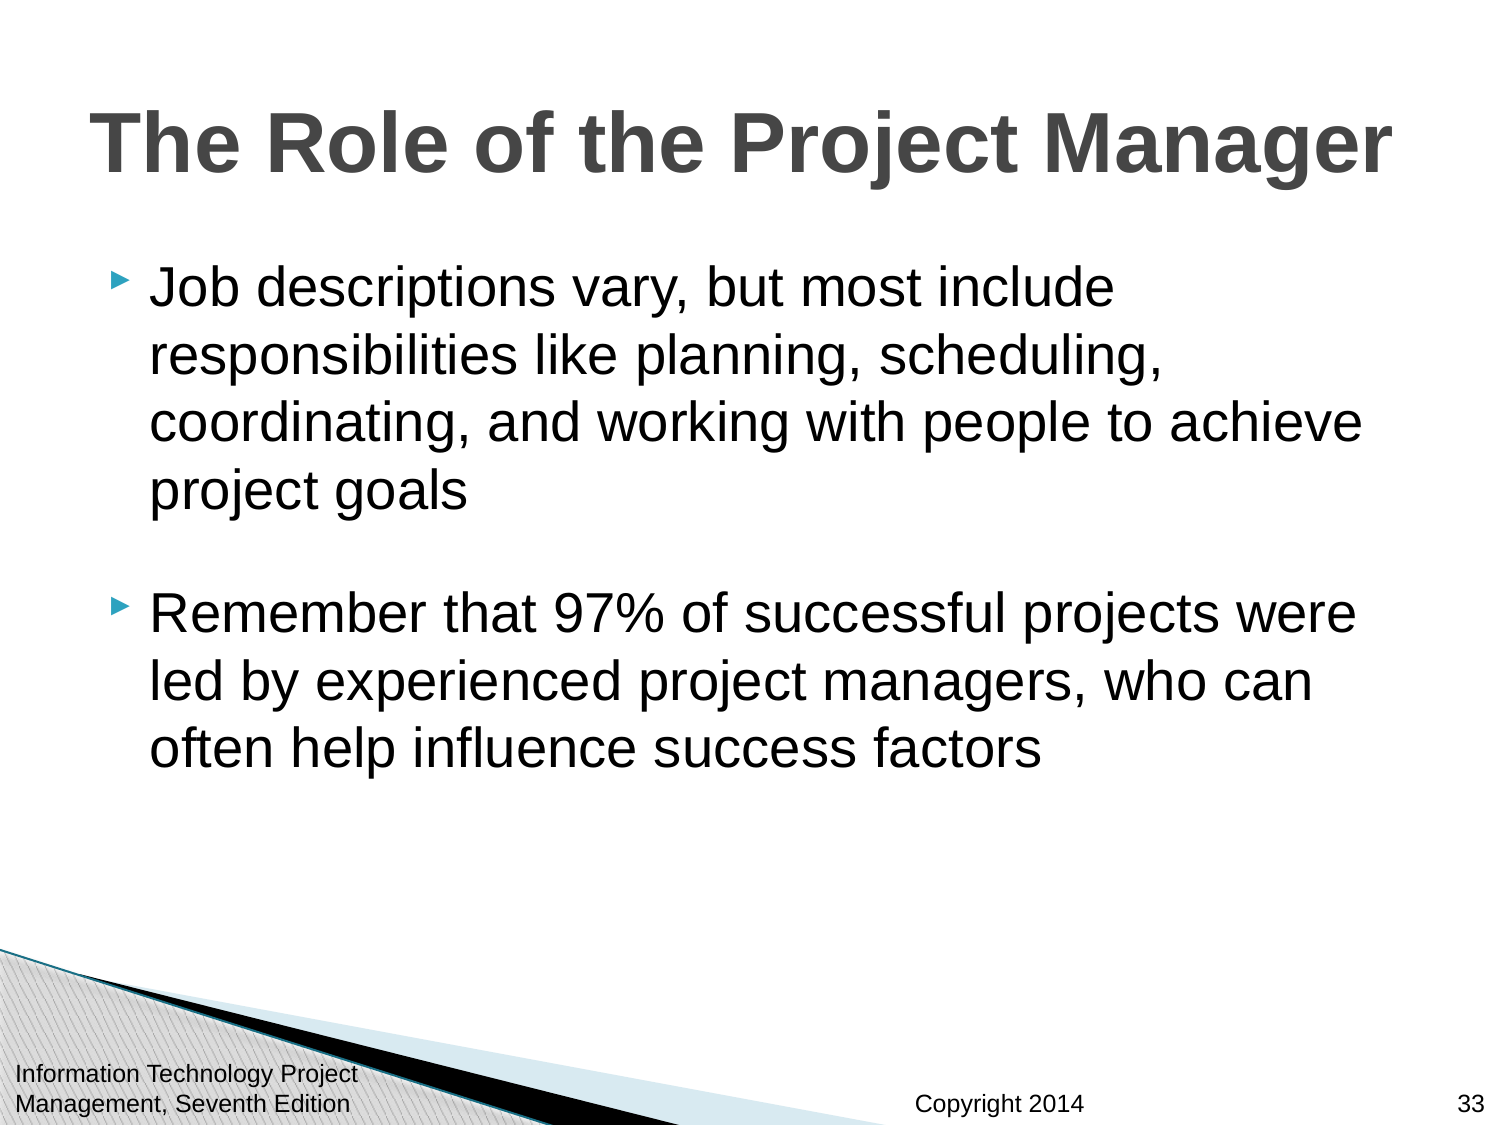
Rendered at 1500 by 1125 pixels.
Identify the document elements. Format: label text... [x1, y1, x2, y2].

title The Role of the Project Manager [75, 45, 1425, 233]
footer Information Technology Project Management, Seventh Edition [0, 1065, 425, 1125]
list Job descriptions vary, but most include responsibilities like planning, scheduling, coordinating, and working with people to achieve project goals Remember that 97% of successful projects were led by experienced project managers, who can often help influence success factors [74, 242, 1426, 986]
slide_number 33 [1408, 1065, 1500, 1125]
